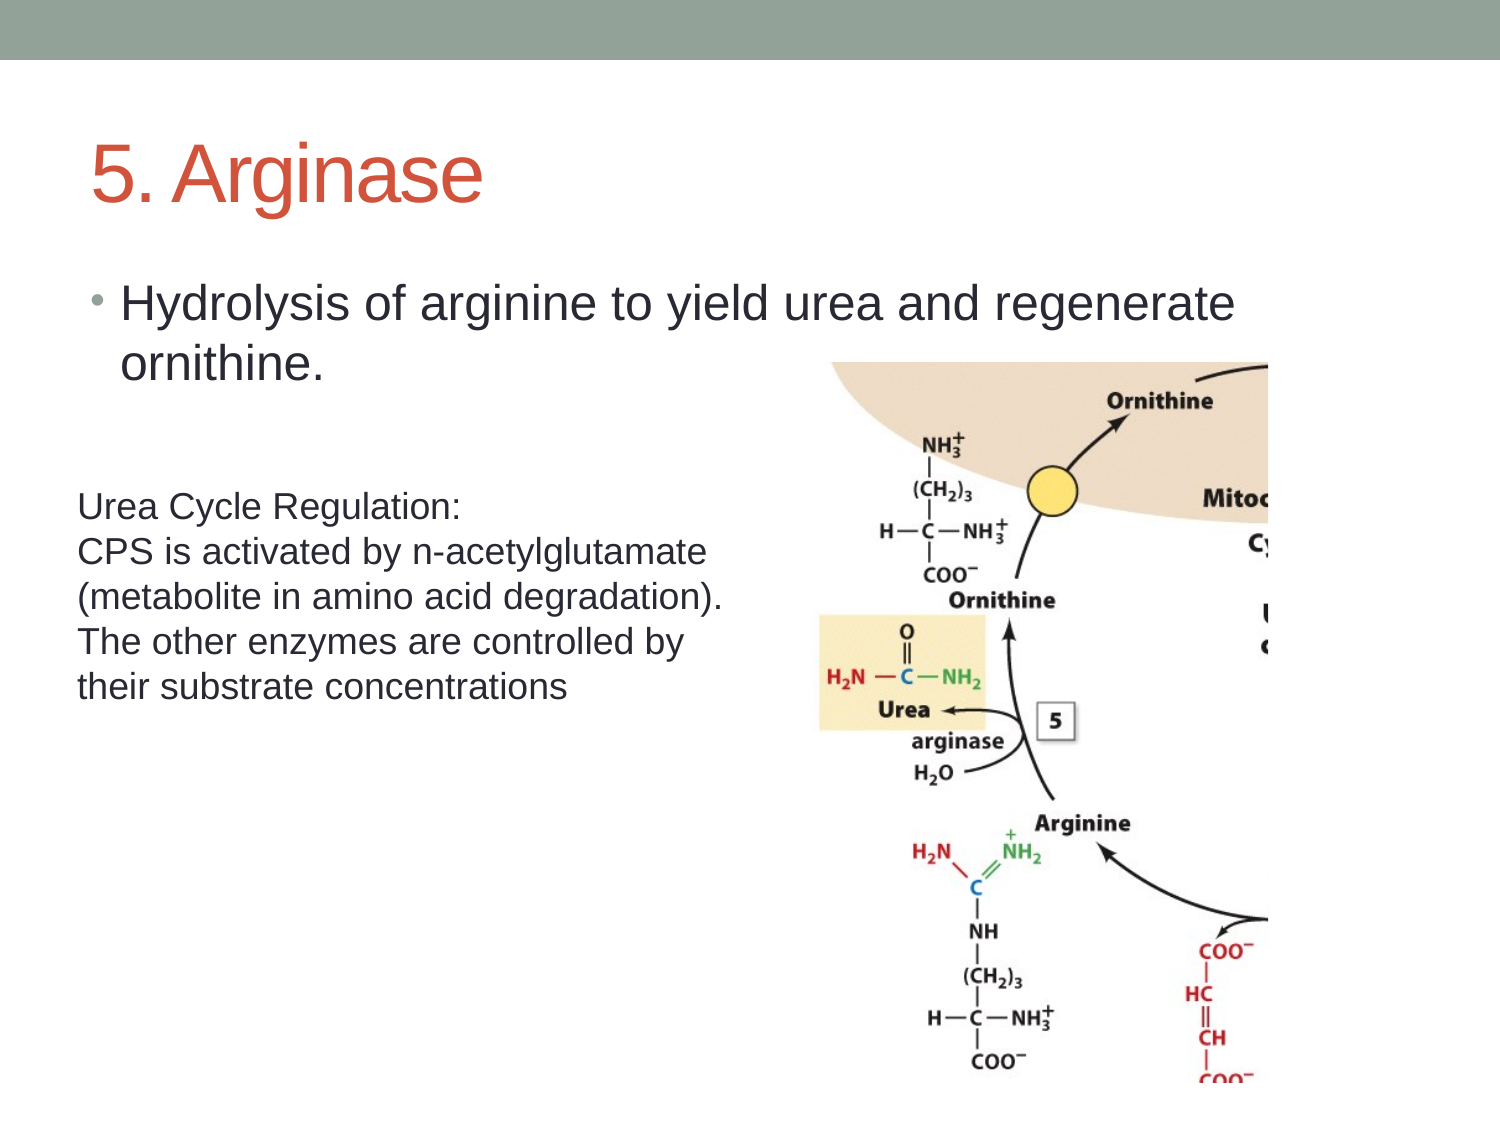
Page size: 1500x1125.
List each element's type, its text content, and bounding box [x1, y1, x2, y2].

text_box Urea Cycle Regulation: CPS is activated by n-acetylglutamate (metabolite in amino acid degradation). The other enzymes are controlled by their substrate concentrations [62, 474, 750, 715]
list Hydrolysis of arginine to yield urea and regenerate ornithine. [75, 262, 1425, 1063]
picture [812, 362, 1269, 1084]
title 5. Arginase [75, 87, 1425, 250]
